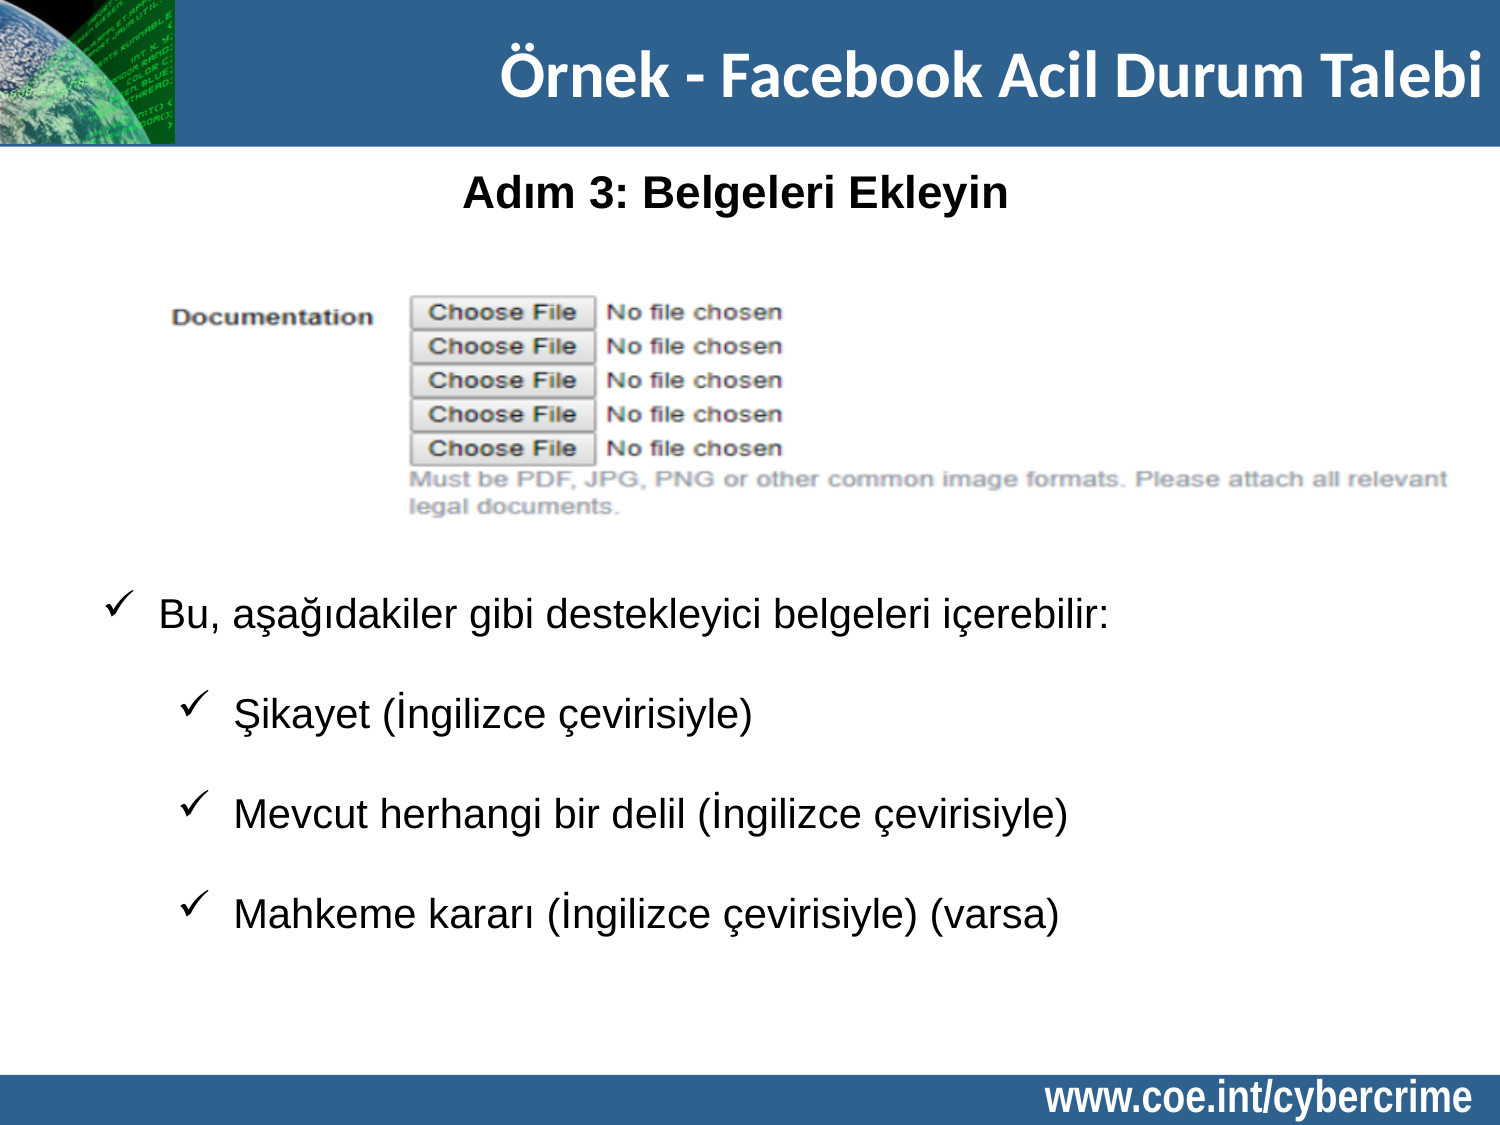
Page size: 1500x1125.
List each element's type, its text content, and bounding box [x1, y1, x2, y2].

text_box [0, 1073, 1030, 1125]
picture [30, 294, 1469, 522]
text_box www.coe.int/cybercrime [1030, 1059, 1500, 1125]
text_box Örnek - Facebook Acil Durum Talebi [177, 0, 1500, 149]
text_box Bu, aşağıdakiler gibi destekleyici belgeleri içerebilir: Şikayet (İngilizce çevirisiyle) Mevcut herhangi bir delil (İngilizce çevirisiyle) Mahkeme kararı (İngilizce çevirisiyle) (varsa) [87, 579, 1280, 945]
text_box Adım 3: Belgeleri Ekleyin [31, 155, 1440, 226]
picture [0, 0, 175, 144]
